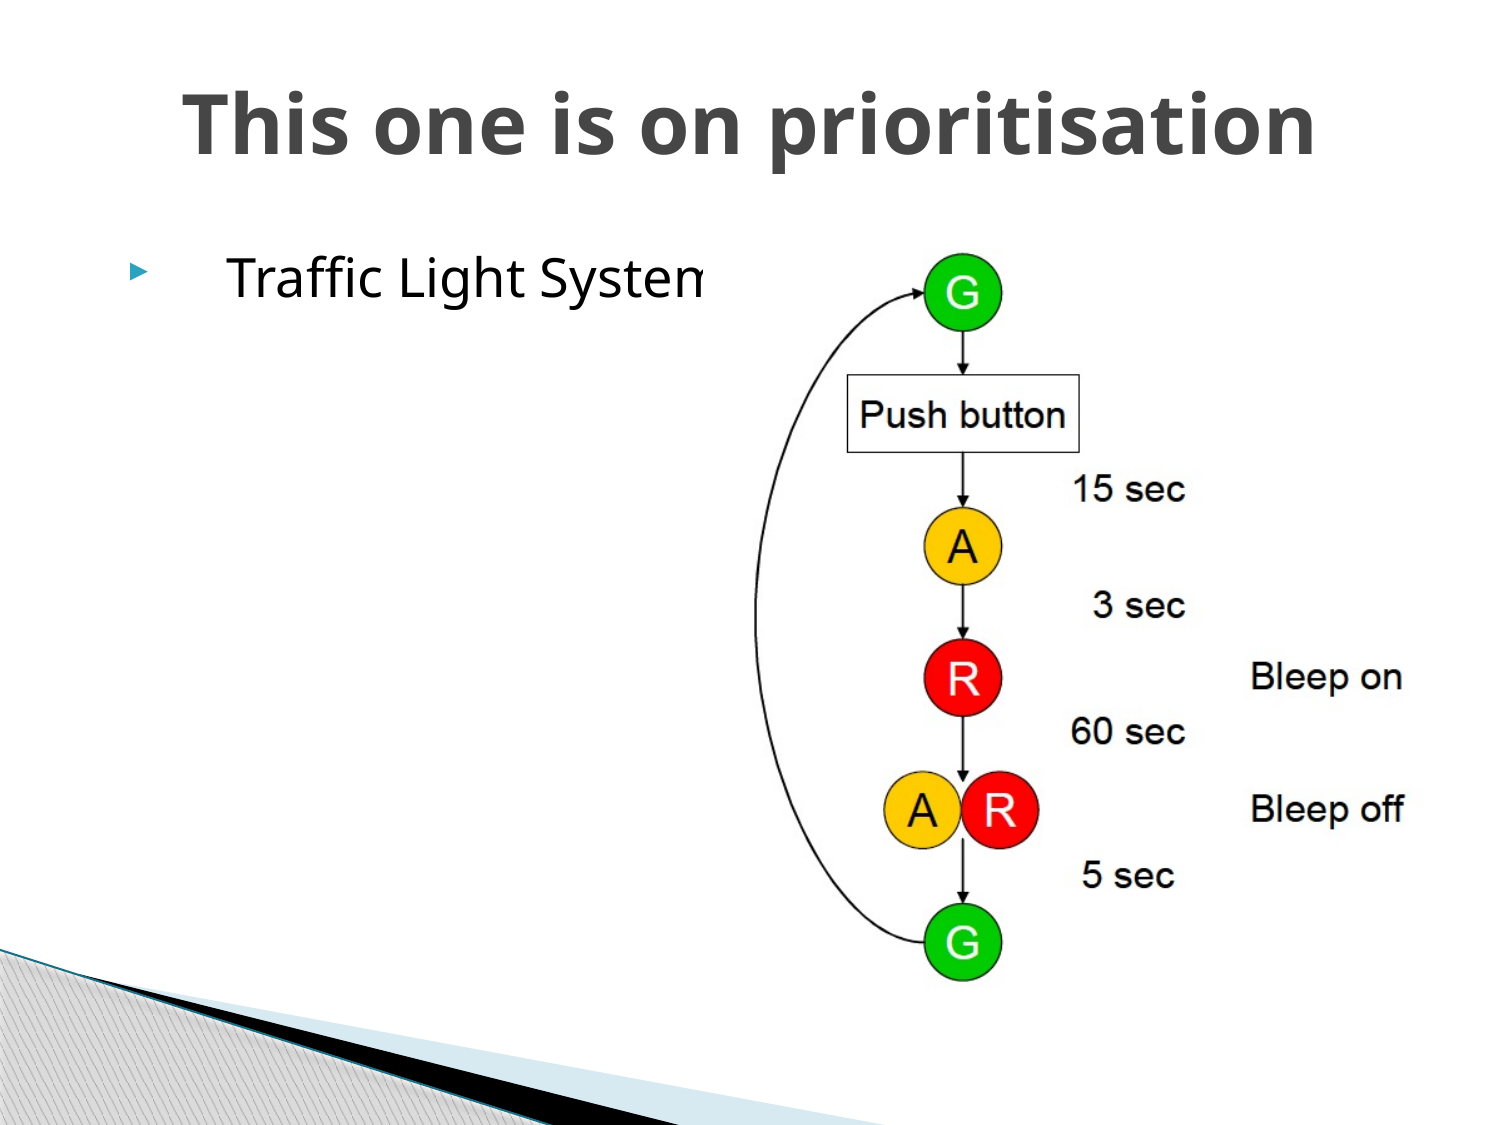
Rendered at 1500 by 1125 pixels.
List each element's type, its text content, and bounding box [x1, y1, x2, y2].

list Traffic Light System [112, 235, 1441, 1047]
title This one is on prioritisation [0, 27, 1500, 215]
picture [703, 207, 1483, 1033]
